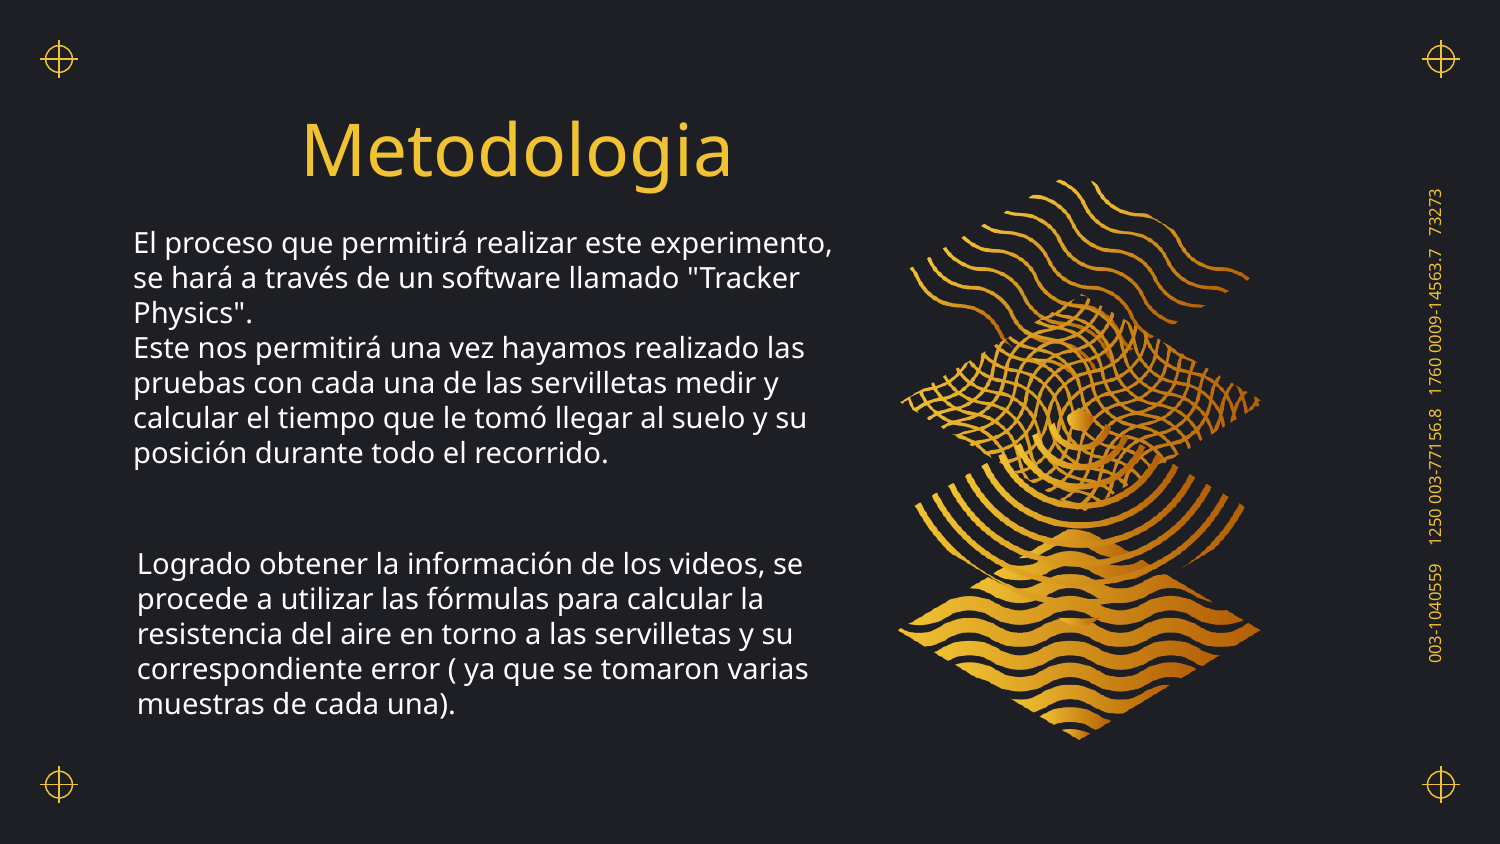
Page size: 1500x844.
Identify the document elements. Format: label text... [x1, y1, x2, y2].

text_box Logrado obtener la información de los videos, se procede a utilizar las fórmulas para calcular la resistencia del aire en torno a las servilletas y su correspondiente error ( ya que se tomaron varias muestras de cada una). [121, 530, 874, 736]
picture [879, 161, 1320, 758]
text_box El proceso que permitirá realizar este experimento, se hará a través de un software llamado "Tracker Physics". Este nos permitirá una vez hayamos realizado las pruebas con cada una de las servilletas medir y calcular el tiempo que le tomó llegar al suelo y su posición durante todo el recorrido. [118, 209, 874, 485]
title Metodologia [118, 88, 750, 183]
